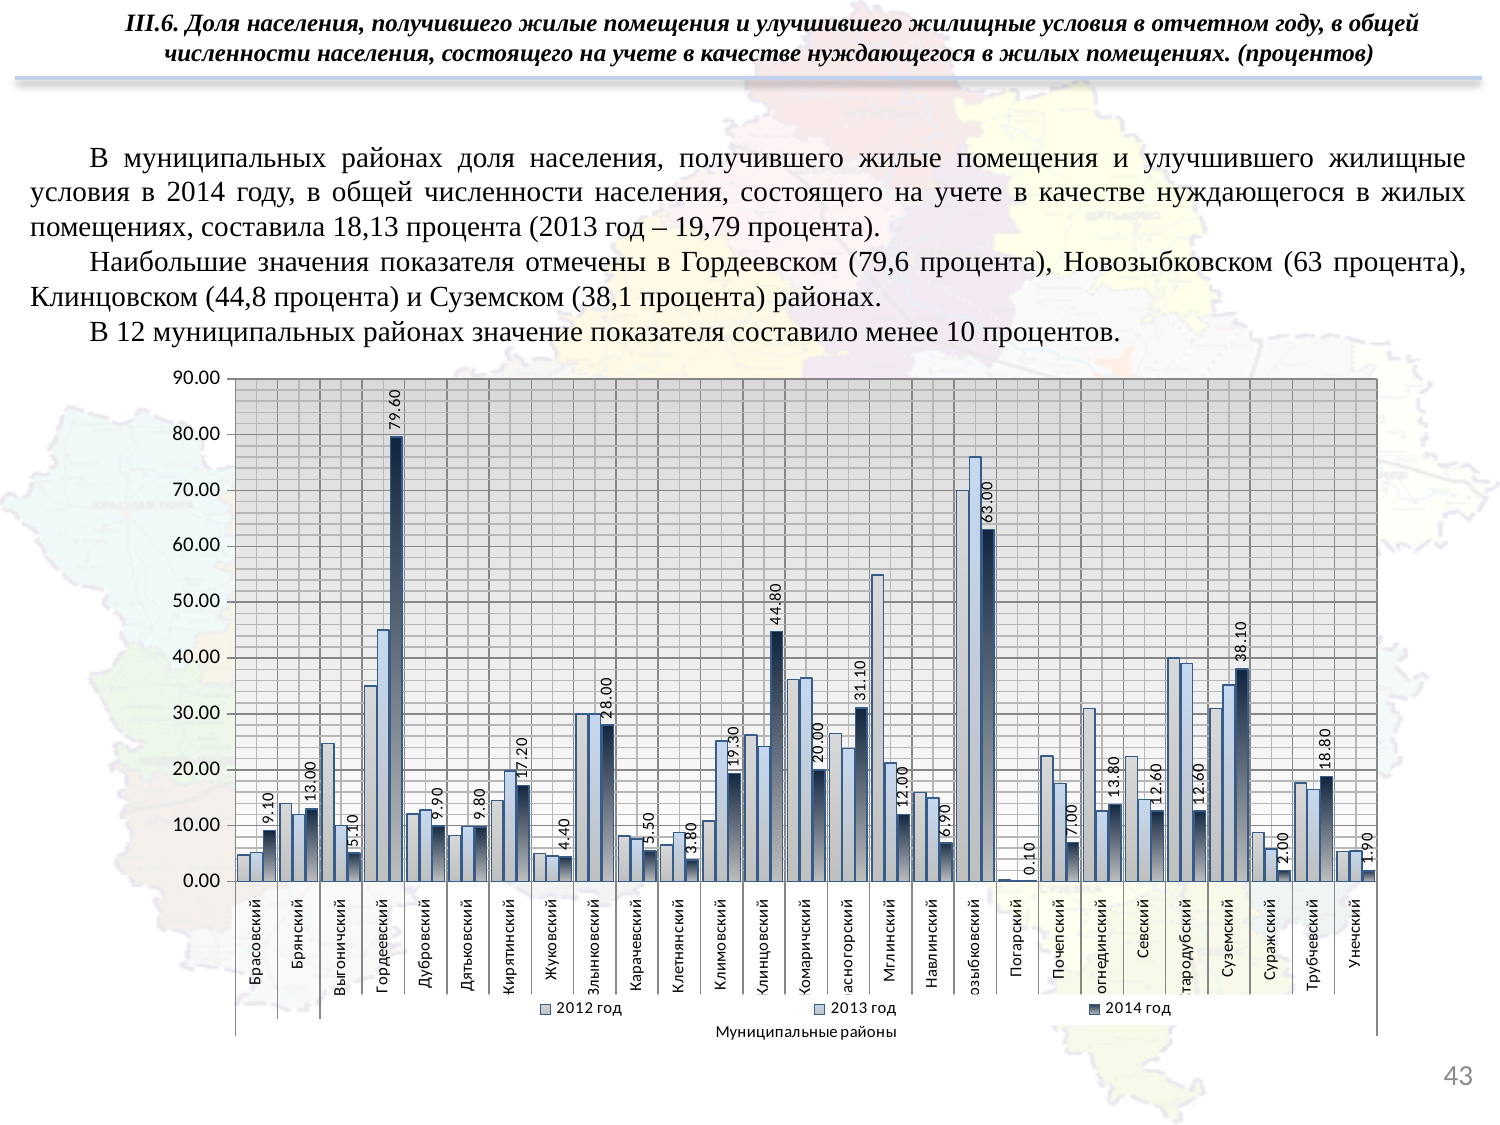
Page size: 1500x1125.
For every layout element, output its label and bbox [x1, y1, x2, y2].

chart [105, 351, 1442, 1044]
text_box [52, 0, 1494, 74]
slide_number [1399, 1034, 1488, 1113]
text_box [15, 130, 1483, 355]
